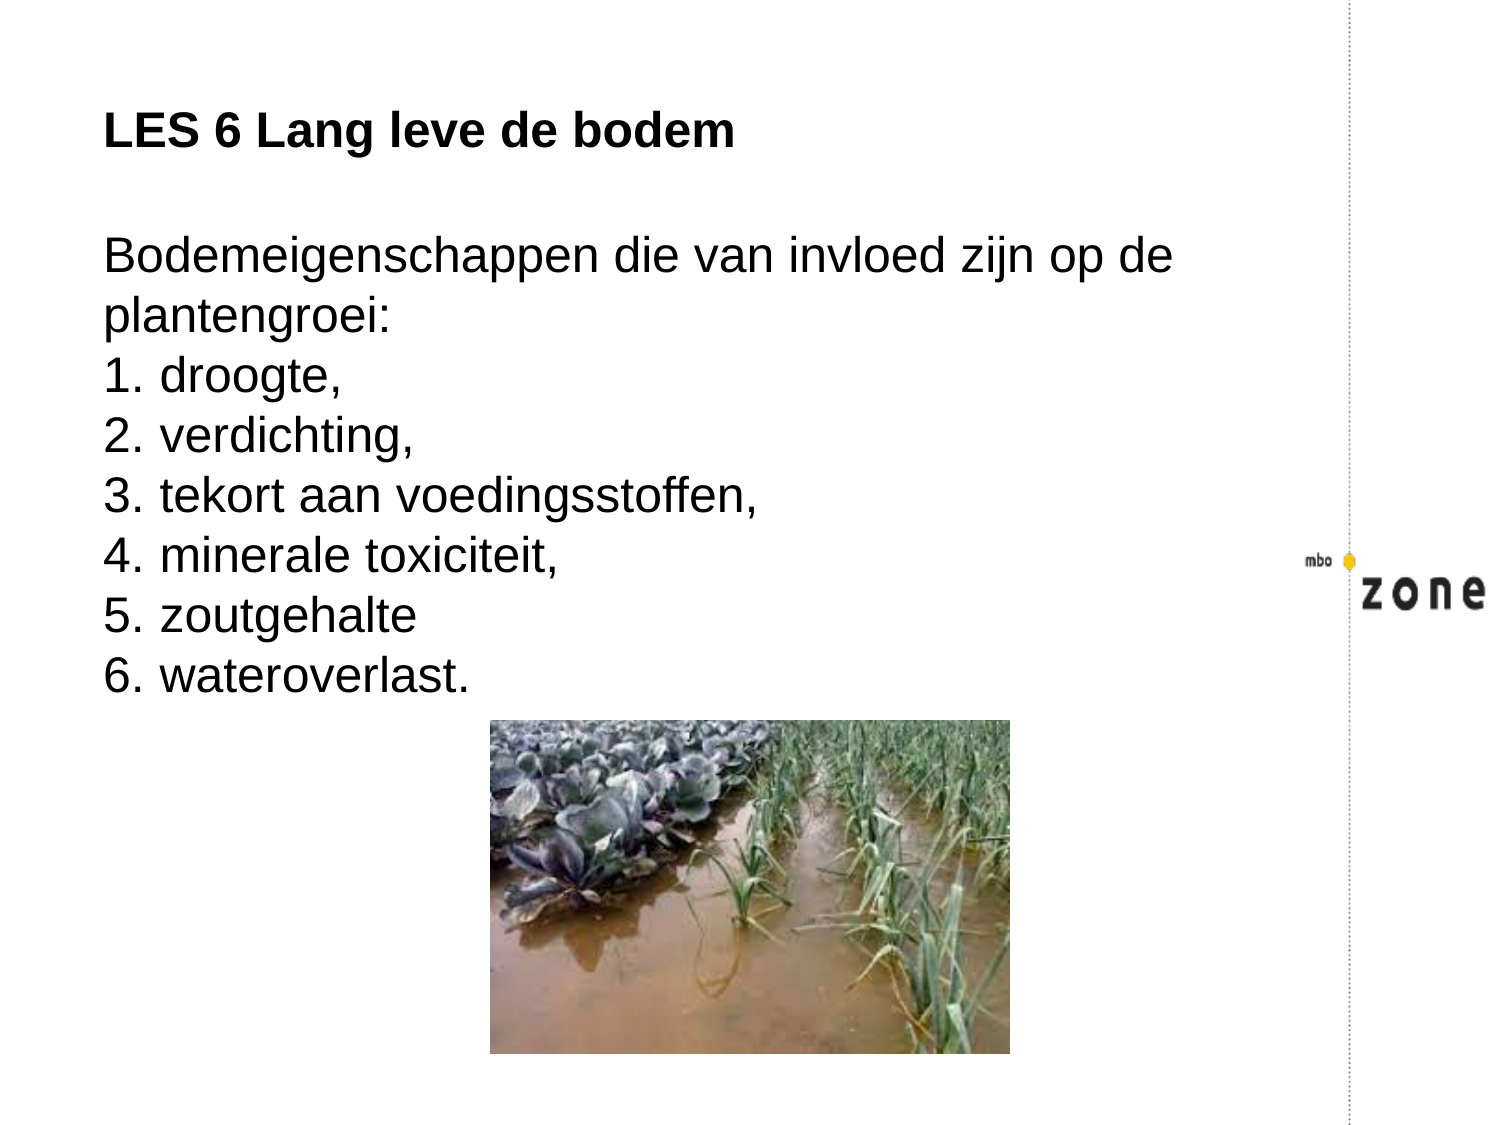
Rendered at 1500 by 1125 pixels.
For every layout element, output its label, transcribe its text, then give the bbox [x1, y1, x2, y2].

text_box Bodemeigenschappen die van invloed zijn op de plantengroei: droogte, verdichting, tekort aan voedingsstoffen, minerale toxiciteit, zoutgehalte wateroverlast. [88, 170, 1400, 711]
picture [490, 720, 1010, 1054]
picture [1197, 0, 1500, 1125]
text_box LES 6 Lang leve de bodem [88, 89, 1187, 165]
